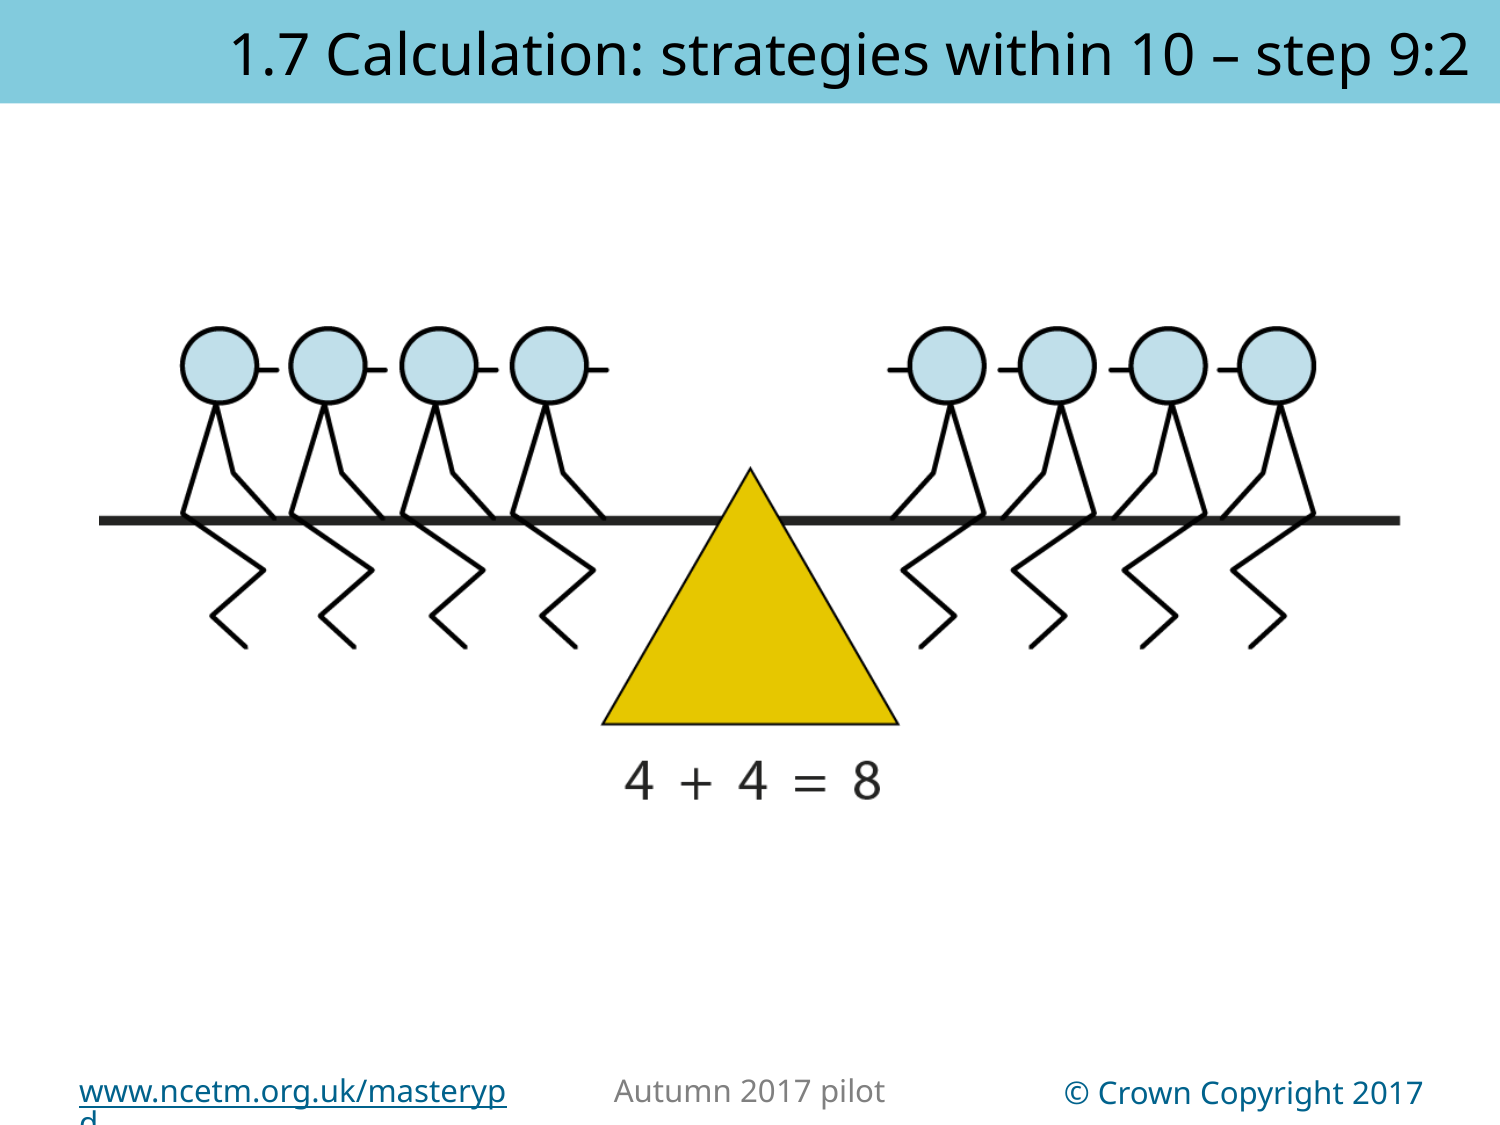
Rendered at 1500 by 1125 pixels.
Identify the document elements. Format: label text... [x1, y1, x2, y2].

list 1.7 Calculation: strategies within 10 – step 9:2 [0, 0, 1500, 104]
picture [98, 326, 1401, 819]
